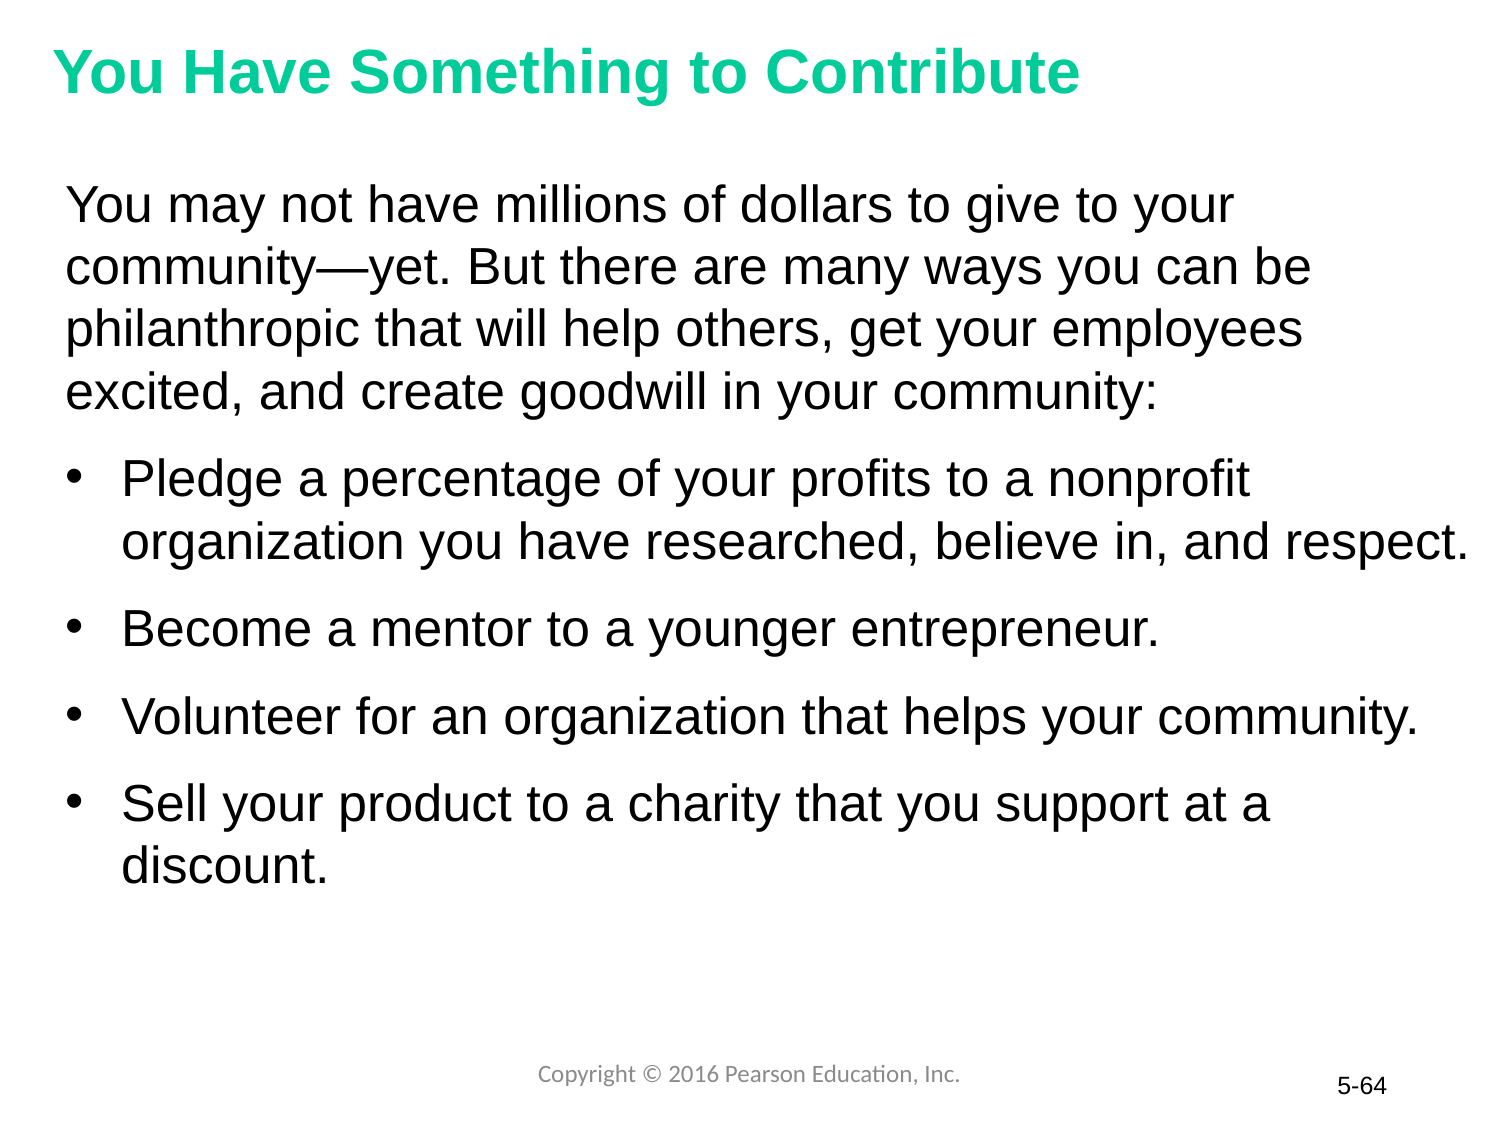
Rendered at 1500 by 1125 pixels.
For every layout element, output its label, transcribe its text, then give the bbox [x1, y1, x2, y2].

list You may not have millions of dollars to give to your community—yet. But there are many ways you can be philanthropic that will help others, get your employees excited, and create goodwill in your community: Pledge a percentage of your profits to a nonprofit organization you have researched, believe in, and respect. Become a mentor to a younger entrepreneur. Volunteer for an organization that helps your community. Sell your product to a charity that you support at a discount. [50, 162, 1500, 1063]
title You Have Something to Contribute [37, 0, 1388, 163]
footer Copyright © 2016 Pearson Education, Inc. [512, 1042, 988, 1103]
